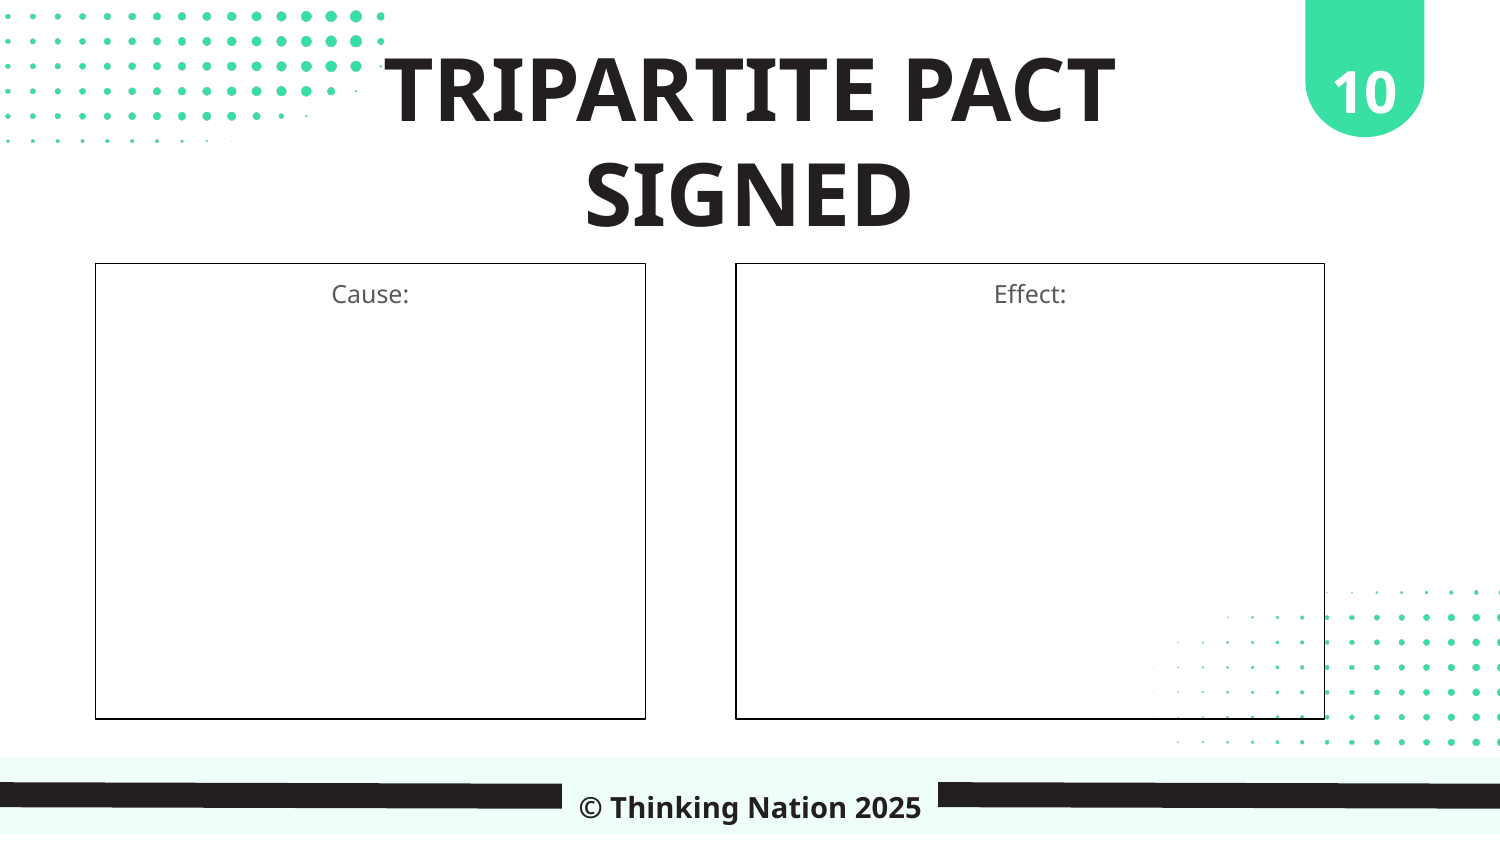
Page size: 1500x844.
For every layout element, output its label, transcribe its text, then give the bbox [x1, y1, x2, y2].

text_box [0, 0, 385, 144]
text_box Cause: [95, 263, 646, 720]
text_box [1128, 590, 1500, 755]
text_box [1300, 0, 1430, 138]
text_box Effect: [735, 263, 1325, 720]
text_box TRIPARTITE PACT SIGNED [209, 34, 1291, 245]
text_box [0, 756, 1500, 835]
